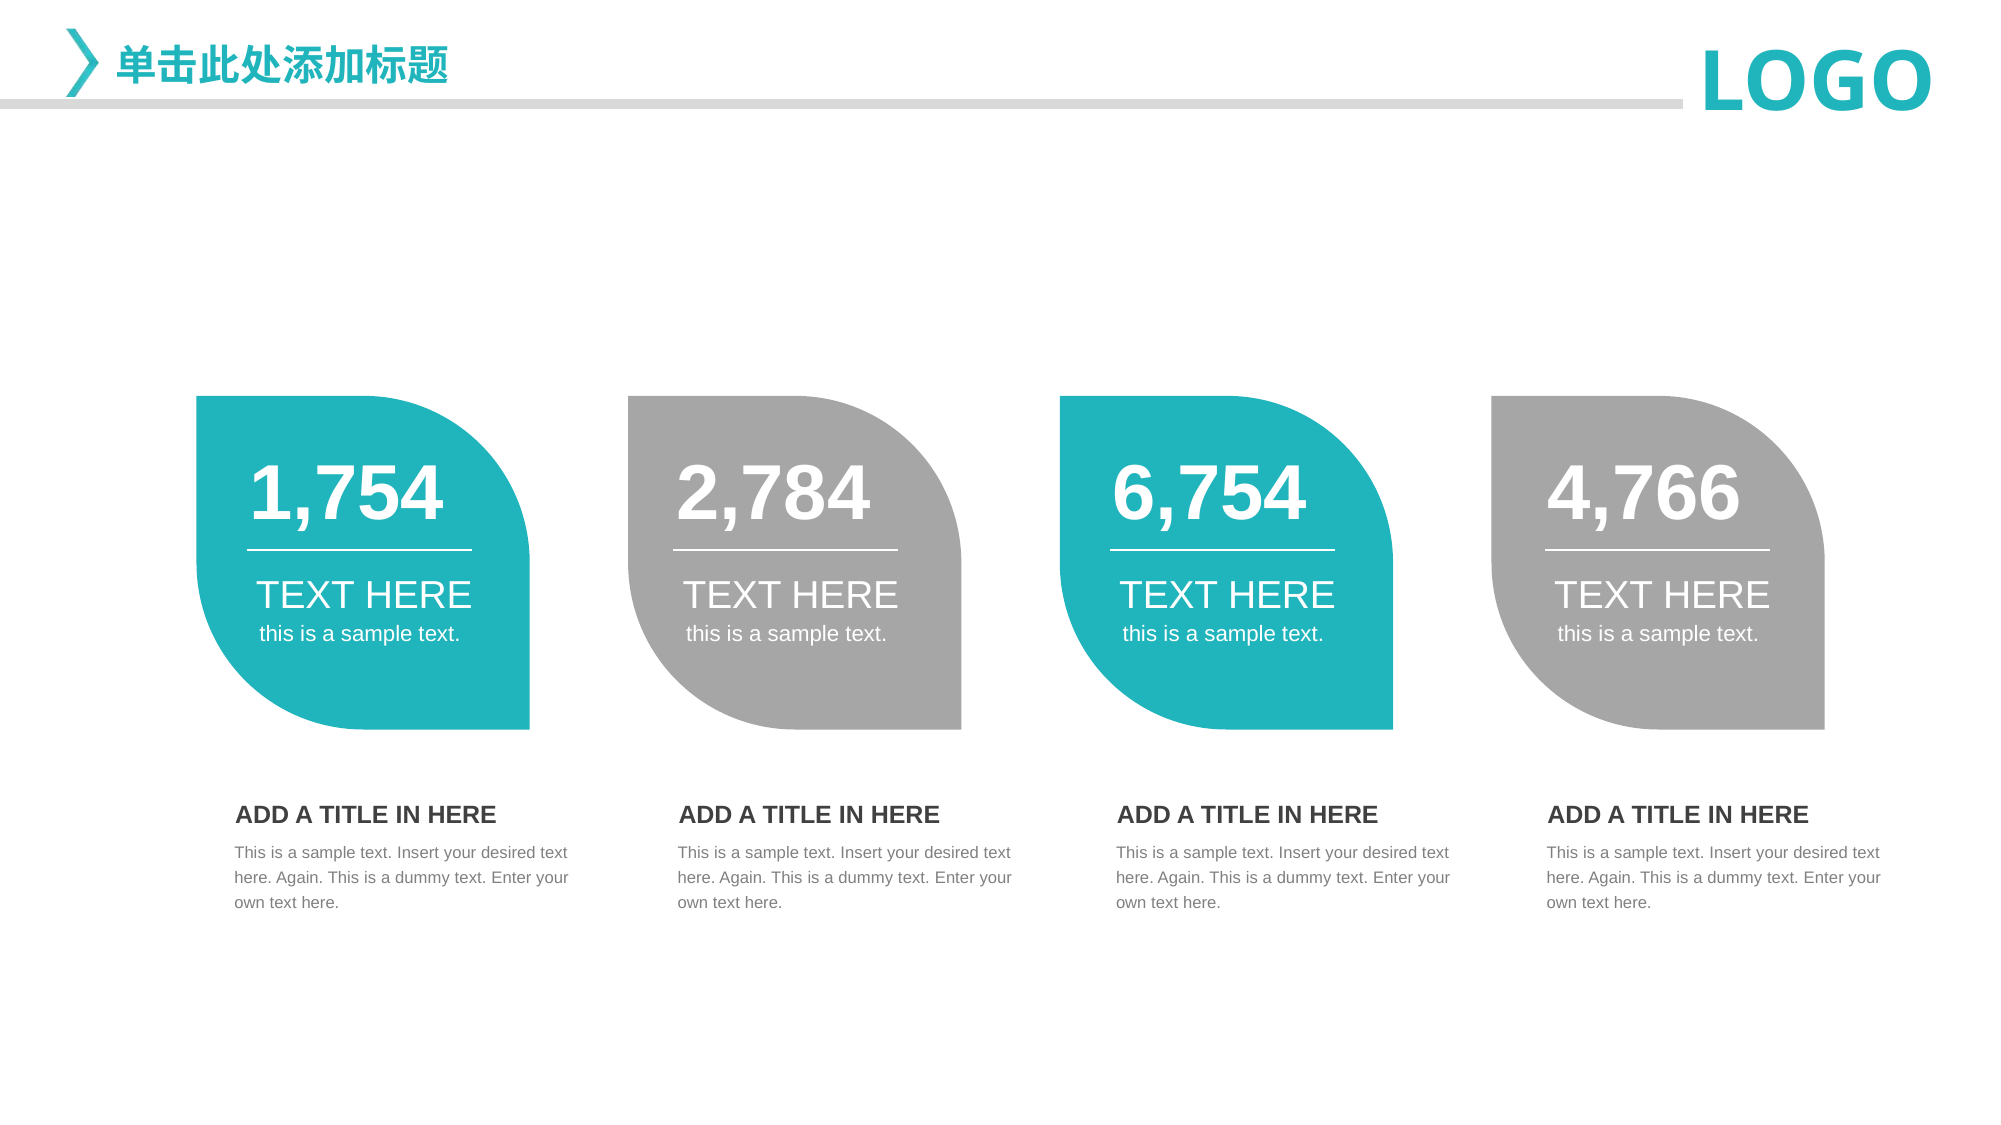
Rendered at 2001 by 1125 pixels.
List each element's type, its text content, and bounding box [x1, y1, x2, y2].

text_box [662, 788, 1034, 921]
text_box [219, 788, 591, 921]
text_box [660, 433, 916, 654]
text_box [1059, 395, 1394, 730]
text_box 单击此处添加标题 [100, 31, 465, 97]
text_box [628, 395, 962, 730]
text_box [1531, 788, 1903, 921]
text_box [1491, 395, 1825, 730]
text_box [65, 28, 99, 98]
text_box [233, 433, 490, 654]
text_box [196, 395, 530, 730]
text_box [1531, 433, 1788, 654]
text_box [1101, 788, 1473, 921]
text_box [1096, 433, 1353, 654]
text_box LOGO [1683, 19, 2000, 135]
